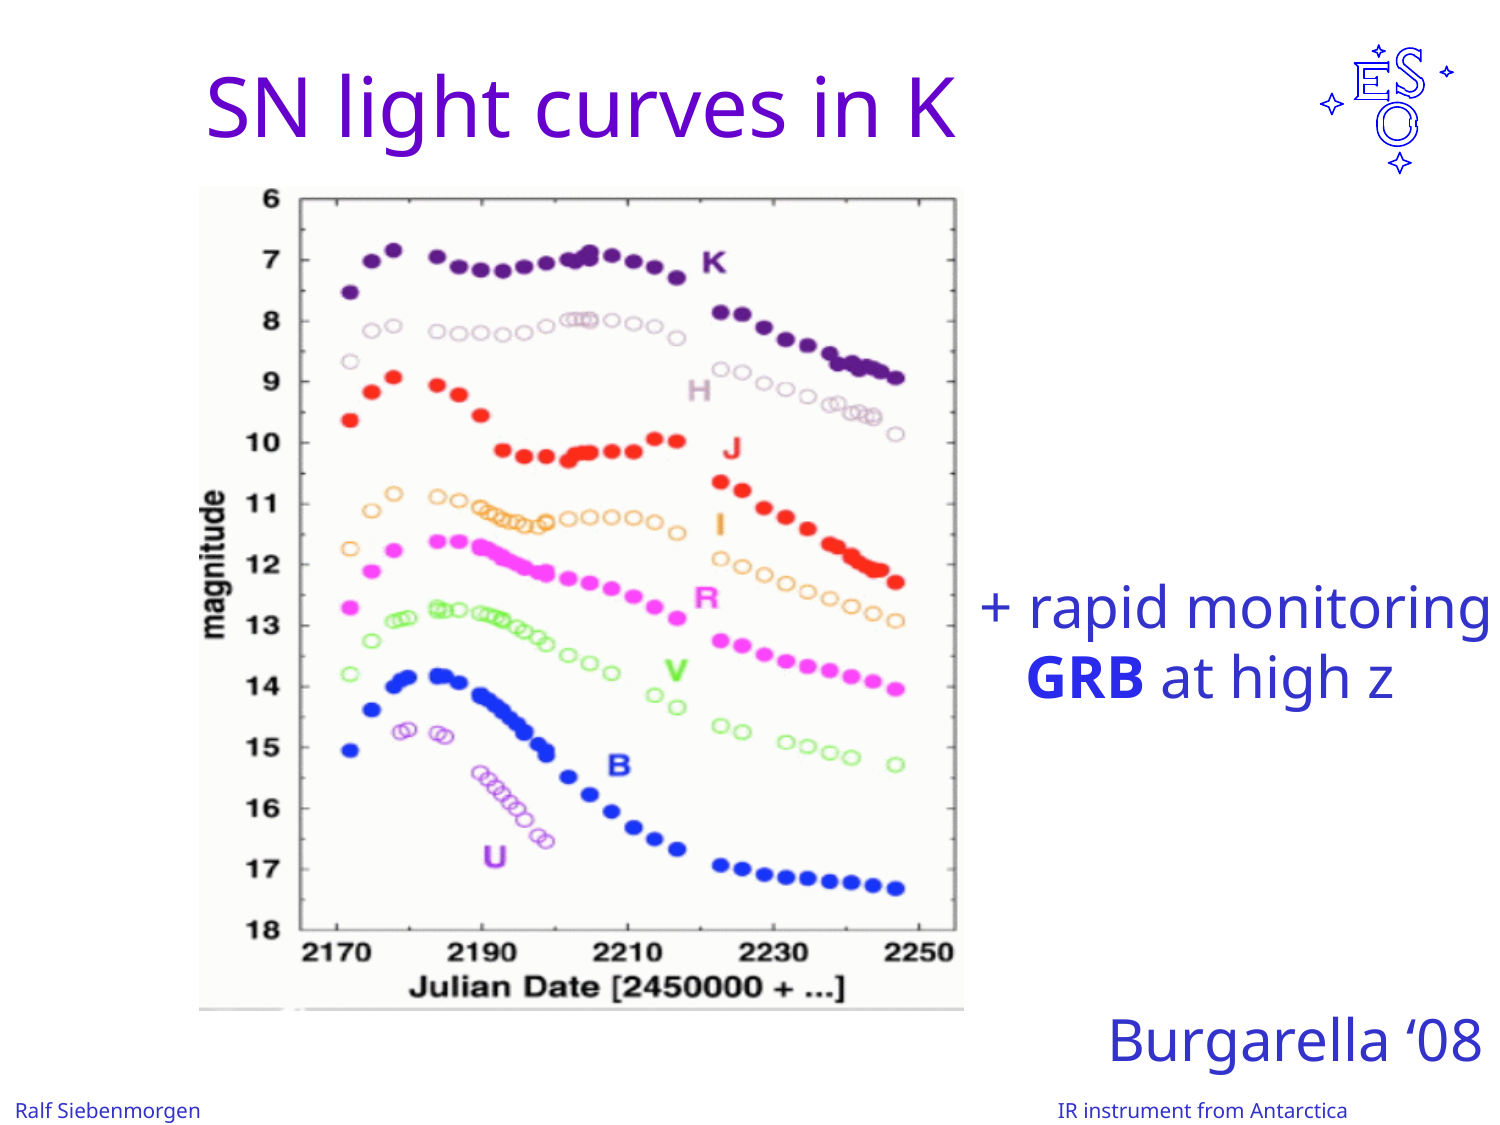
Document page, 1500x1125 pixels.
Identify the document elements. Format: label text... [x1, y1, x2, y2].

text_box Burgarella ‘08 [1092, 996, 1499, 1081]
text_box + rapid monitoring GRB at high z [969, 562, 1500, 718]
picture [198, 187, 964, 1012]
text_box SN light curves in K [190, 46, 972, 162]
